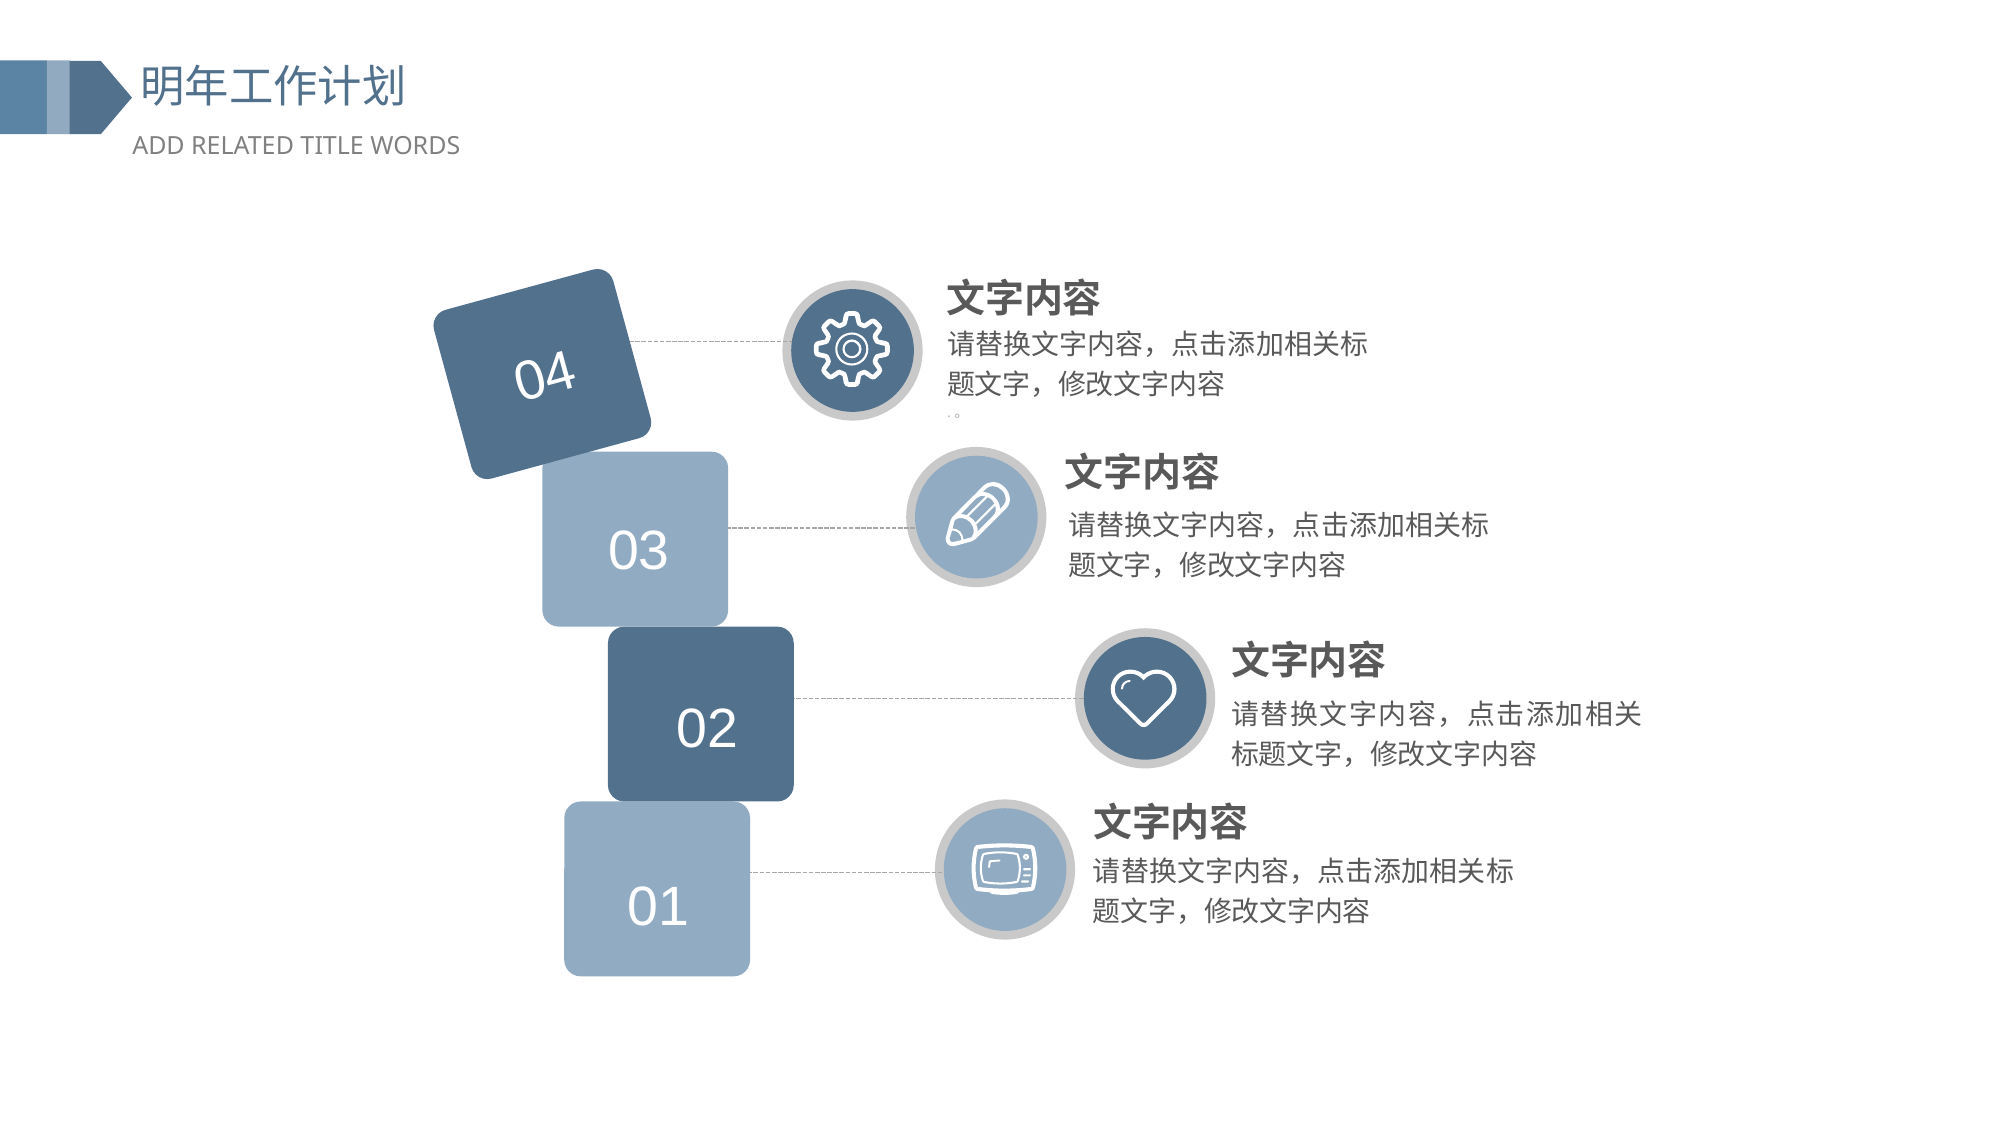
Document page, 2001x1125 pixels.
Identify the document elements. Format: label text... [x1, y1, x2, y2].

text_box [934, 799, 1076, 940]
text_box 请替换文字内容，点击添加相关标题文字，修改文字内容 [1092, 847, 1514, 928]
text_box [813, 311, 890, 387]
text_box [564, 801, 751, 977]
text_box 文字内容 [1231, 626, 1507, 683]
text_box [970, 843, 1039, 895]
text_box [1108, 667, 1179, 728]
text_box 请替换文字内容，点击添加相关标题文字，修改文字内容 [1231, 689, 1643, 770]
text_box 请替换文字内容，点击添加相关标题文字，修改文字内容 .。 [947, 319, 1369, 420]
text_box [782, 280, 923, 421]
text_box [906, 446, 1047, 588]
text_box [542, 451, 729, 627]
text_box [449, 286, 636, 462]
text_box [607, 626, 794, 802]
text_box 文字内容 [946, 264, 1222, 321]
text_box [1075, 628, 1216, 769]
text_box 文字内容 [1064, 438, 1340, 494]
text_box 请替换文字内容，点击添加相关标题文字，修改文字内容 [1068, 500, 1490, 582]
text_box 文字内容 [1093, 788, 1369, 845]
